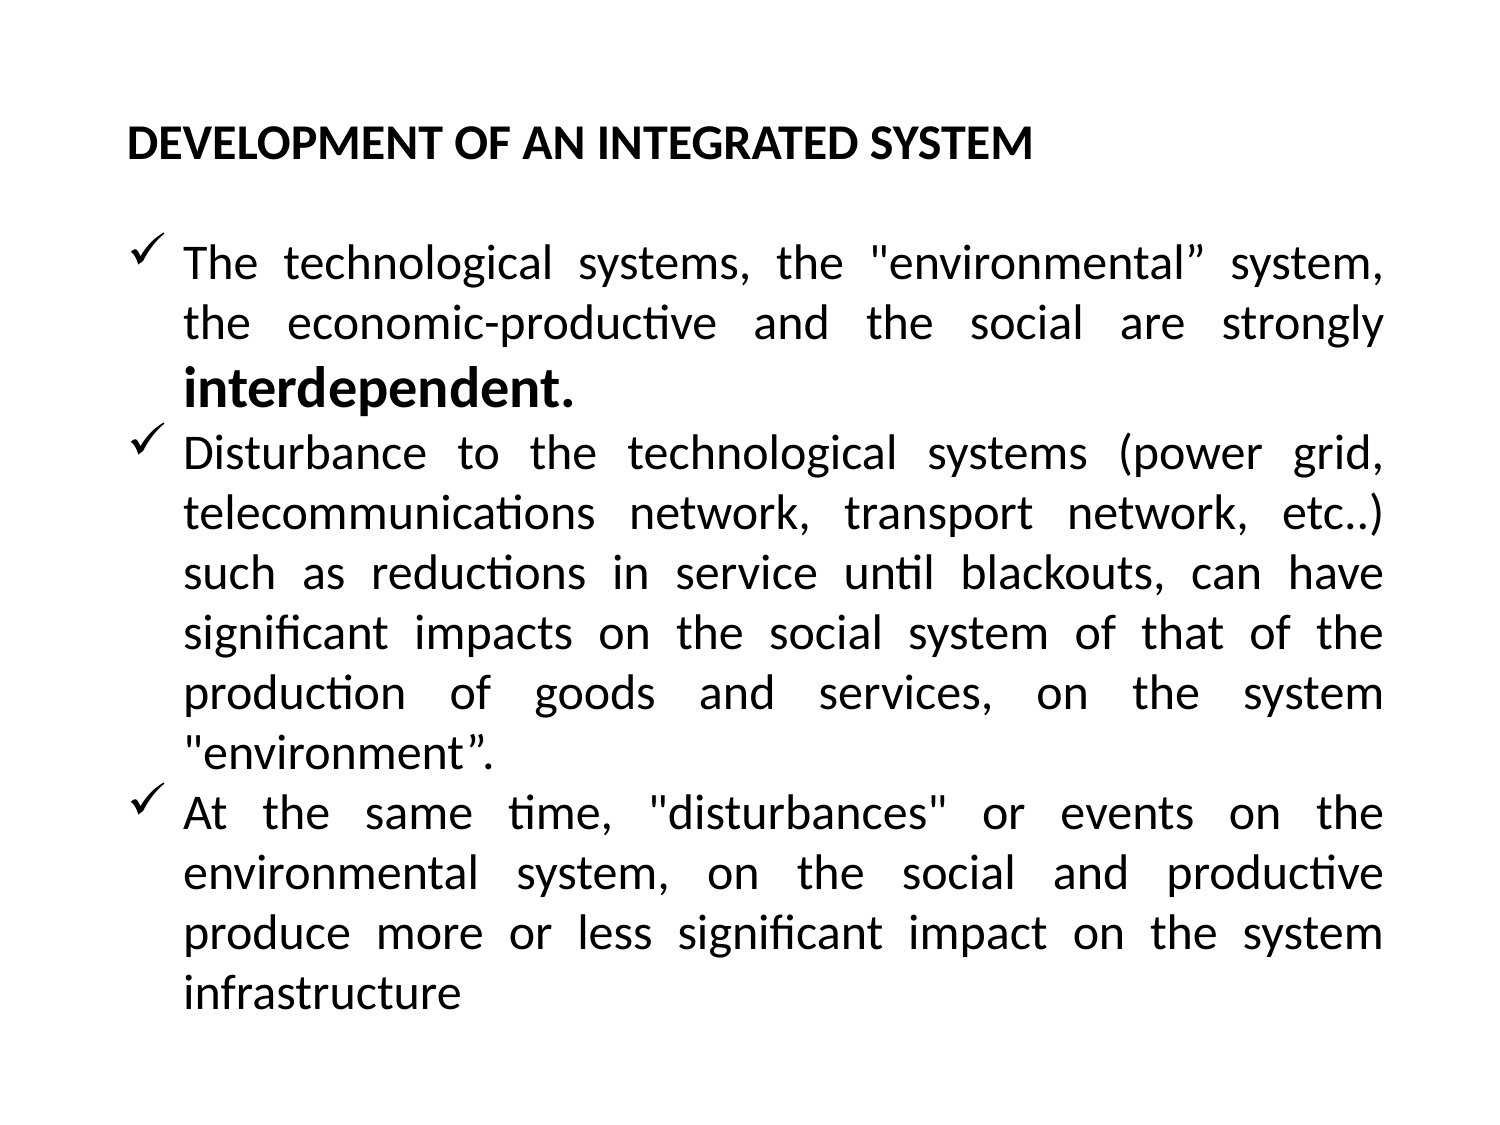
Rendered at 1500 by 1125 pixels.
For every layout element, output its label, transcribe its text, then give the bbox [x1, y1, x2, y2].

text_box DEVELOPMENT OF AN INTEGRATED SYSTEM The technological systems, the "environmental” system, the economic-productive and the social are strongly interdependent. Disturbance to the technological systems (power grid, telecommunications network, transport network, etc..) such as reductions in service until blackouts, can have significant impacts on the social system of that of the production of goods and services, on the system "environment”. At the same time, "disturbances" or events on the environmental system, on the social and productive produce more or less significant impact on the system infrastructure [112, 101, 1400, 1027]
